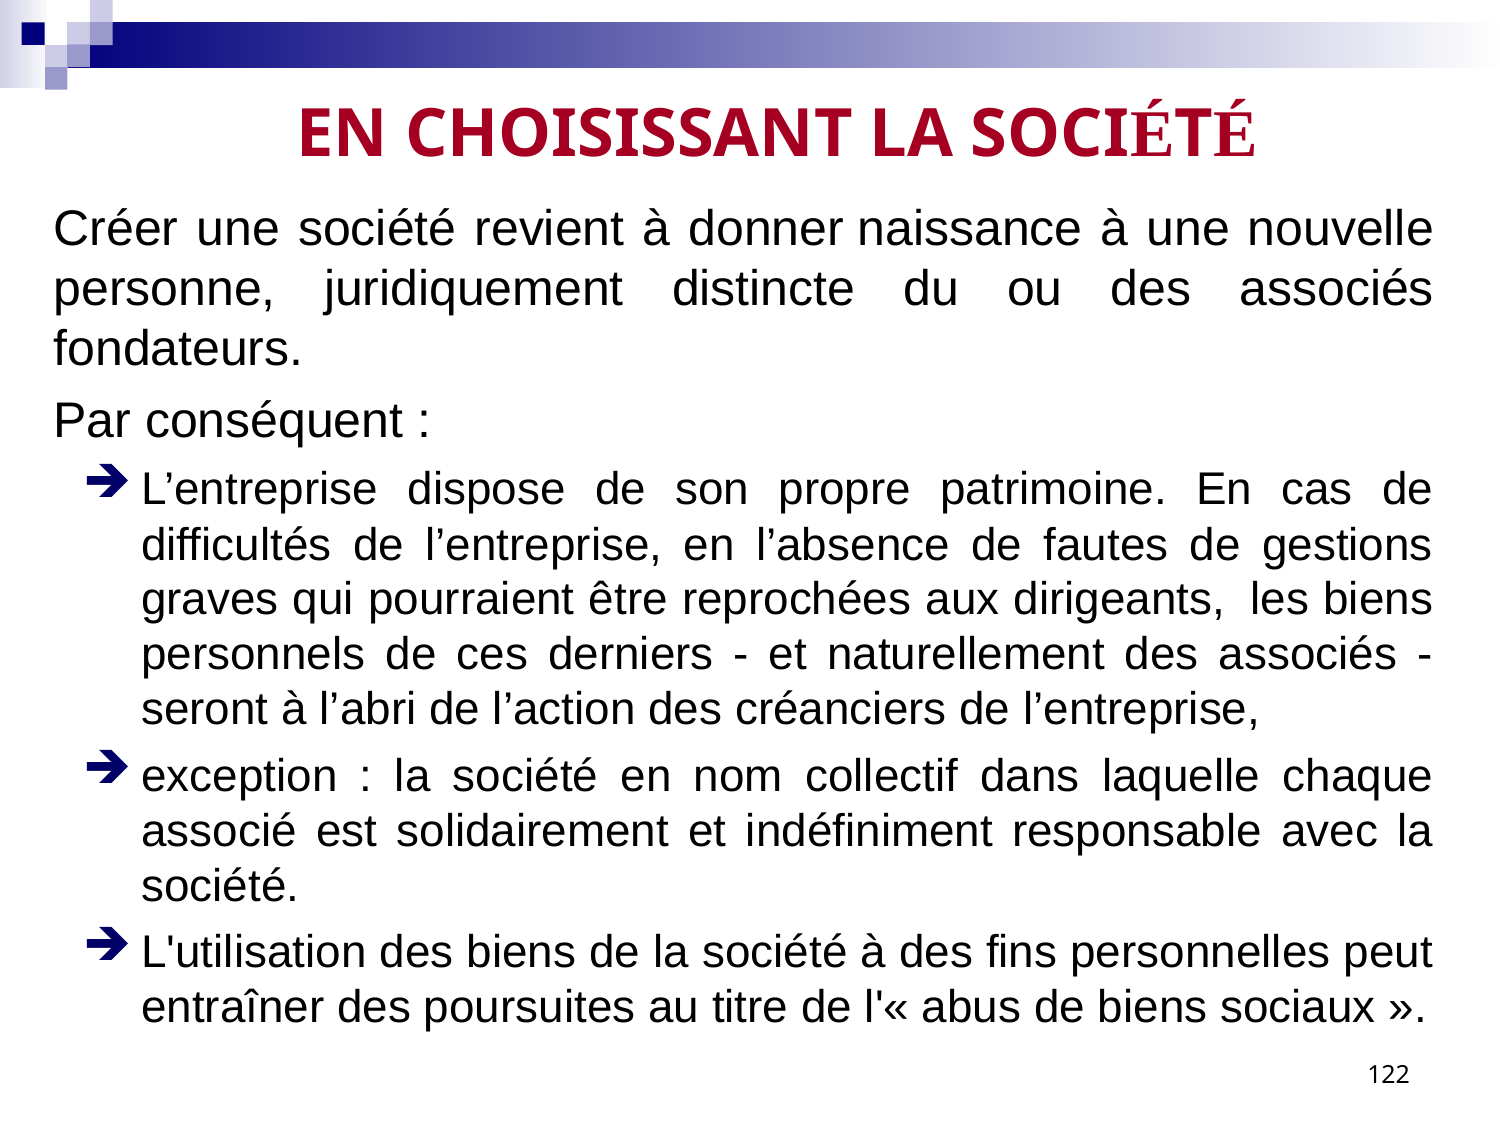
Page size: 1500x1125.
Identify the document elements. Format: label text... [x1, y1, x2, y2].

list Créer une société revient à donner naissance à une nouvelle personne, juridiquement distincte du ou des associés fondateurs. Par conséquent : L’entreprise dispose de son propre patrimoine. En cas de difficultés de l’entreprise, en l’absence de fautes de gestions graves qui pourraient être reprochées aux dirigeants, les biens personnels de ces derniers - et naturellement des associés - seront à l’abri de l’action des créanciers de l’entreprise, exception : la société en nom collectif dans laquelle chaque associé est solidairement et indéfiniment responsable avec la société. L'utilisation des biens de la société à des fins personnelles peut entraîner des poursuites au titre de l'« abus de biens sociaux ». [41, 188, 1447, 1039]
slide_number 122 [1074, 1039, 1425, 1100]
title EN CHOISISSANT LA SOCIÉTÉ [148, 87, 1424, 173]
